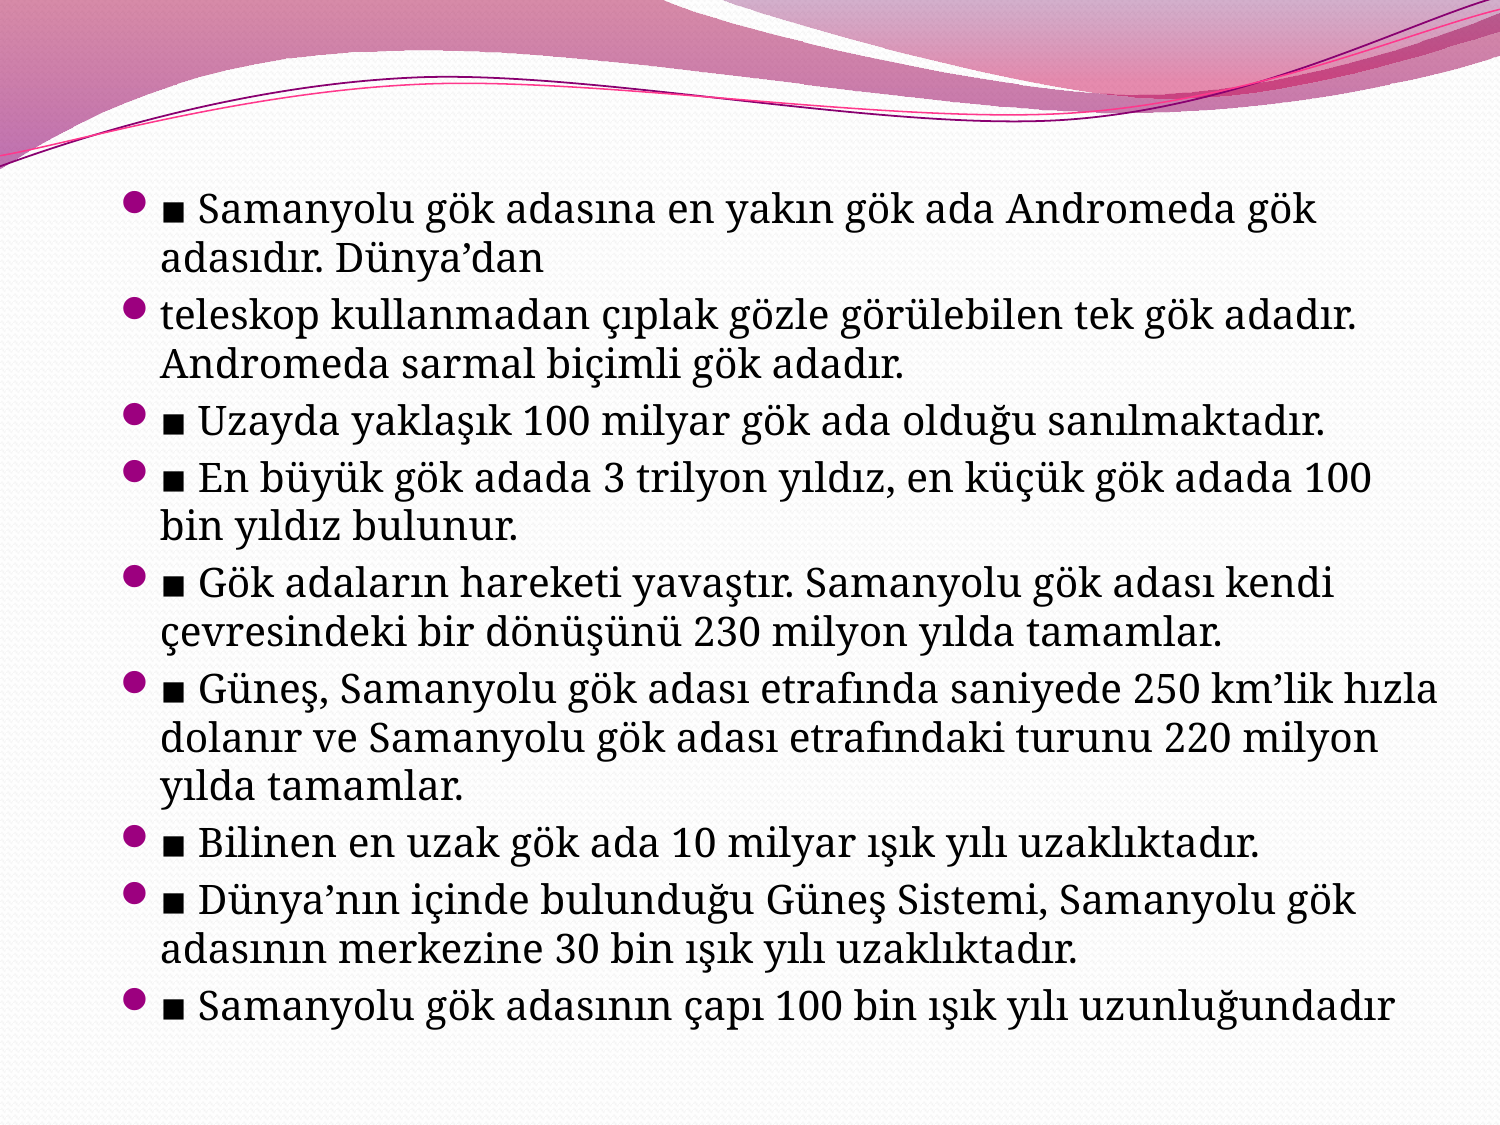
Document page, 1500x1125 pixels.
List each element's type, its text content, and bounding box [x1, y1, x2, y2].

list ▪ Samanyolu gök adasına en yakın gök ada Andromeda gök adasıdır. Dünya’dan teleskop kullanmadan çıplak gözle görülebilen tek gök adadır. Andromeda sarmal biçimli gök adadır. ▪ Uzayda yaklaşık 100 milyar gök ada olduğu sanılmaktadır. ▪ En büyük gök adada 3 trilyon yıldız, en küçük gök adada 100 bin yıldız bulunur. ▪ Gök adaların hareketi yavaştır. Samanyolu gök adası kendi çevresindeki bir dönüşünü 230 milyon yılda tamamlar. ▪ Güneş, Samanyolu gök adası etrafında saniyede 250 km’lik hızla dolanır ve Samanyolu gök adası etrafındaki turunu 220 milyon yılda tamamlar. ▪ Bilinen en uzak gök ada 10 milyar ışık yılı uzaklıktadır. ▪ Dünya’nın içinde bulunduğu Güneş Sistemi, Samanyolu gök adasının merkezine 30 bin ışık yılı uzaklıktadır. ▪ Samanyolu gök adasının çapı 100 bin ışık yılı uzunluğundadır [105, 175, 1456, 1055]
